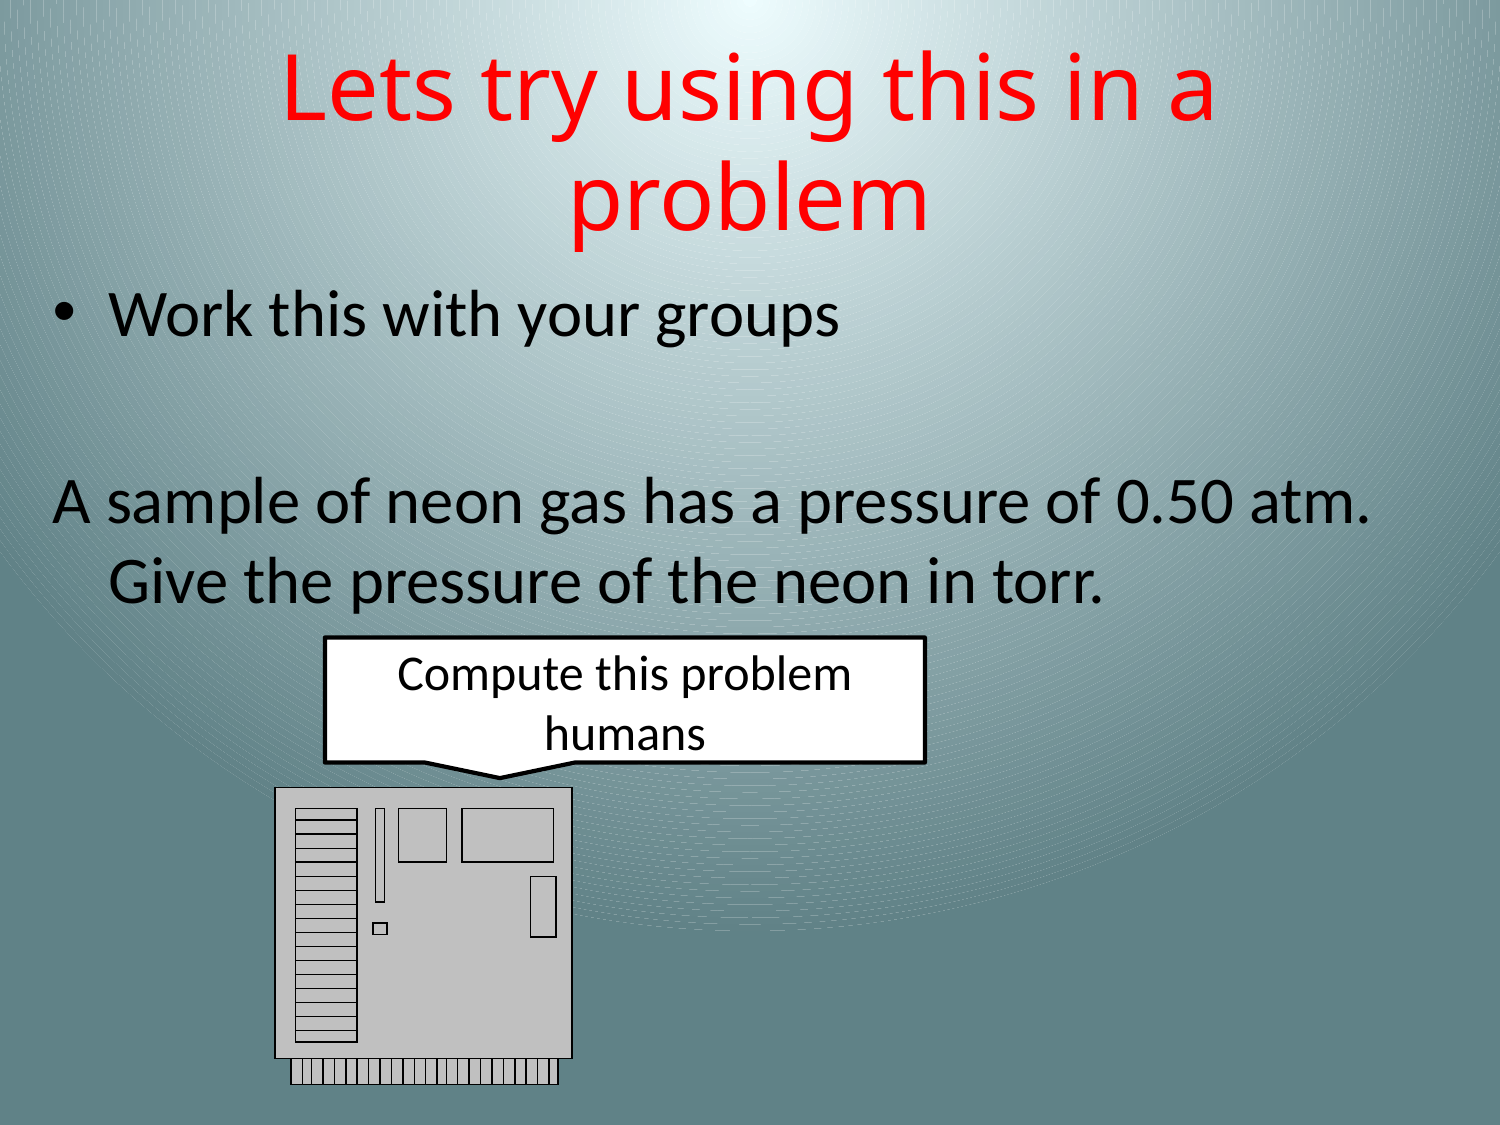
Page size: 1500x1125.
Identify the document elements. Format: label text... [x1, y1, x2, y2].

title Lets try using this in a problem [75, 45, 1425, 233]
list Work this with your groups A sample of neon gas has a pressure of 0.50 atm. Give the pressure of the neon in torr. [37, 262, 1463, 725]
text_box [275, 787, 572, 1085]
text_box Compute this problem humans [322, 635, 928, 781]
